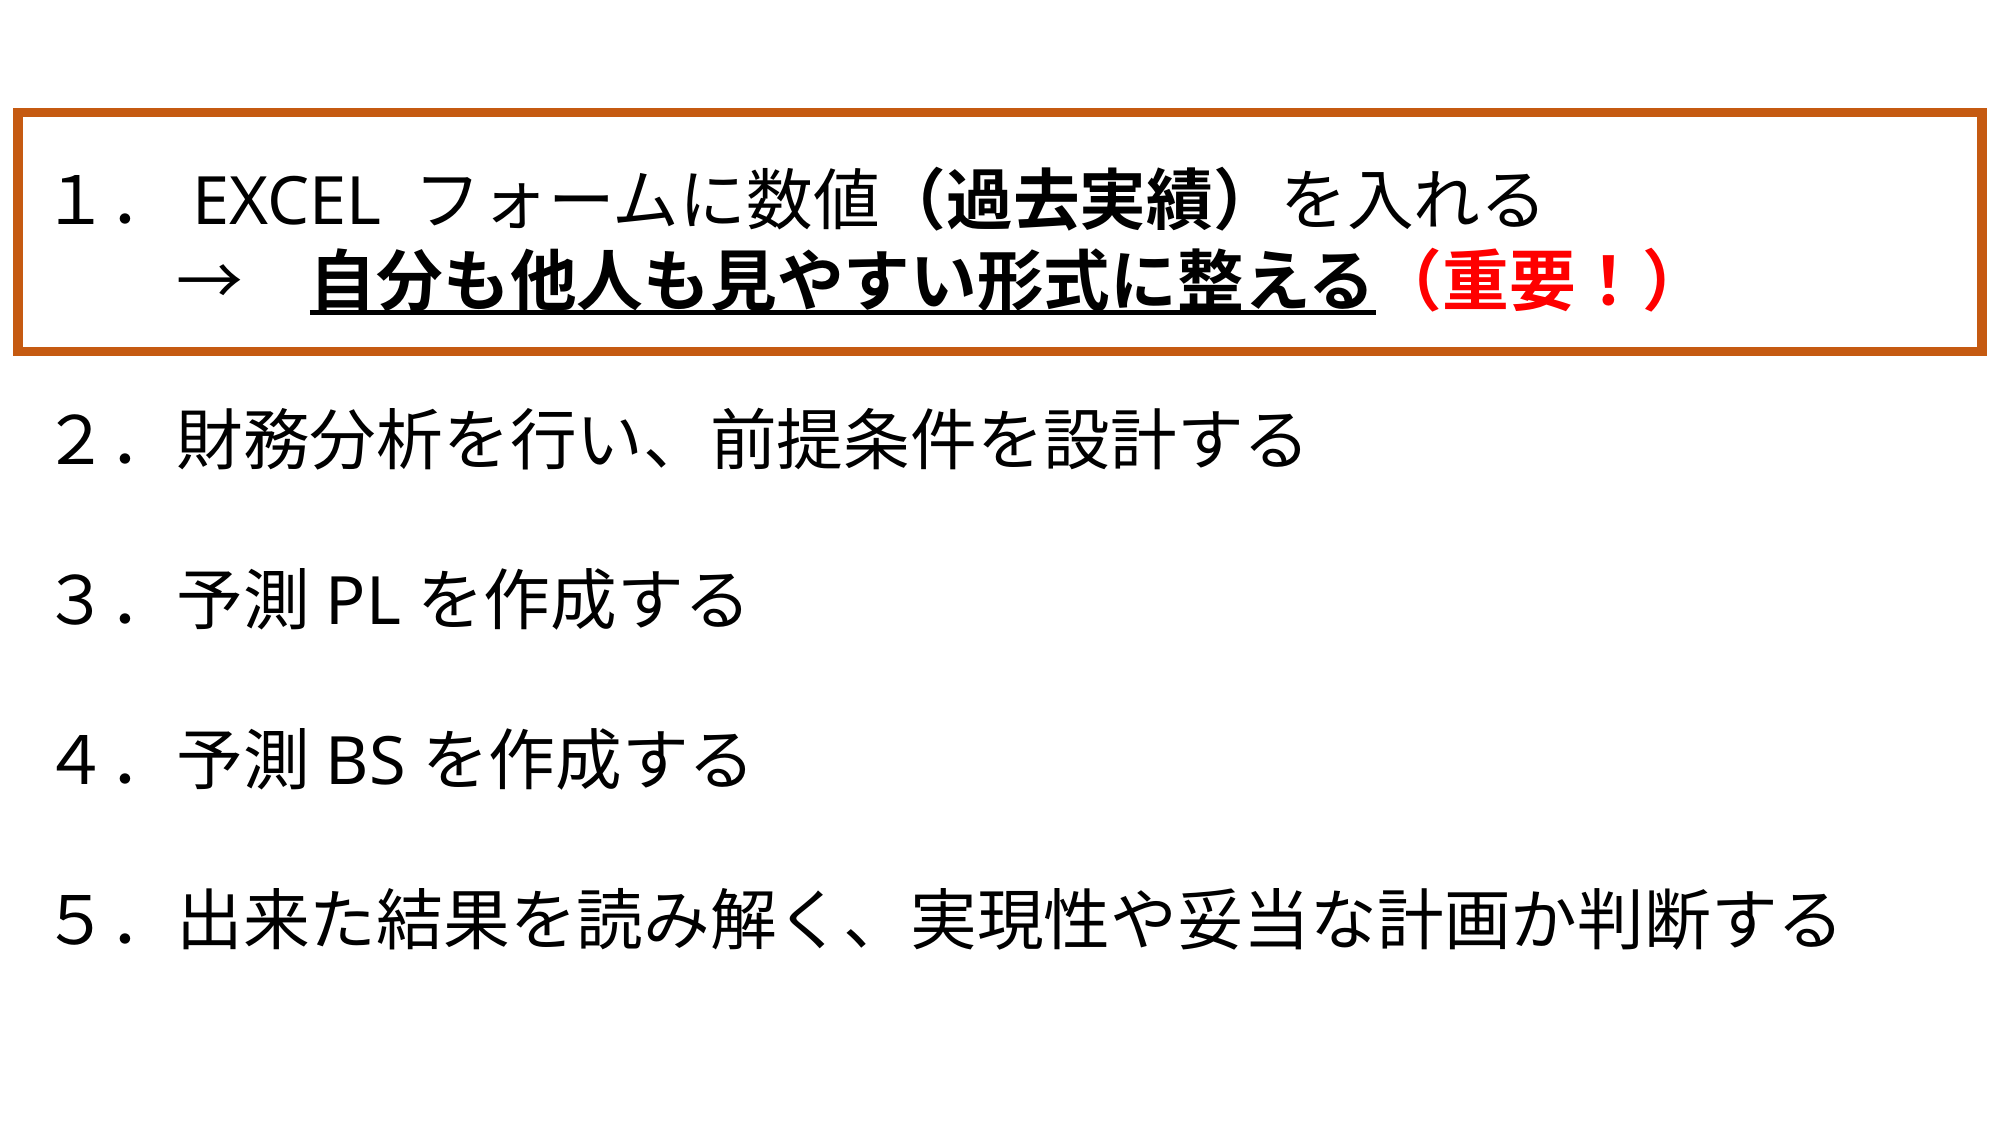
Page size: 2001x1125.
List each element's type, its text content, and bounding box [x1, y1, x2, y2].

text_box １．EXCEL フォームに数値（過去実績）を入れる → 自分も他人も見やすい形式に整える（重要！） ２．財務分析を行い、前提条件を設計する ３．予測PLを作成する ４．予測BSを作成する ５．出来た結果を読み解く、実現性や妥当な計画か判断する [28, 353, 1972, 966]
text_box [17, 111, 1983, 353]
